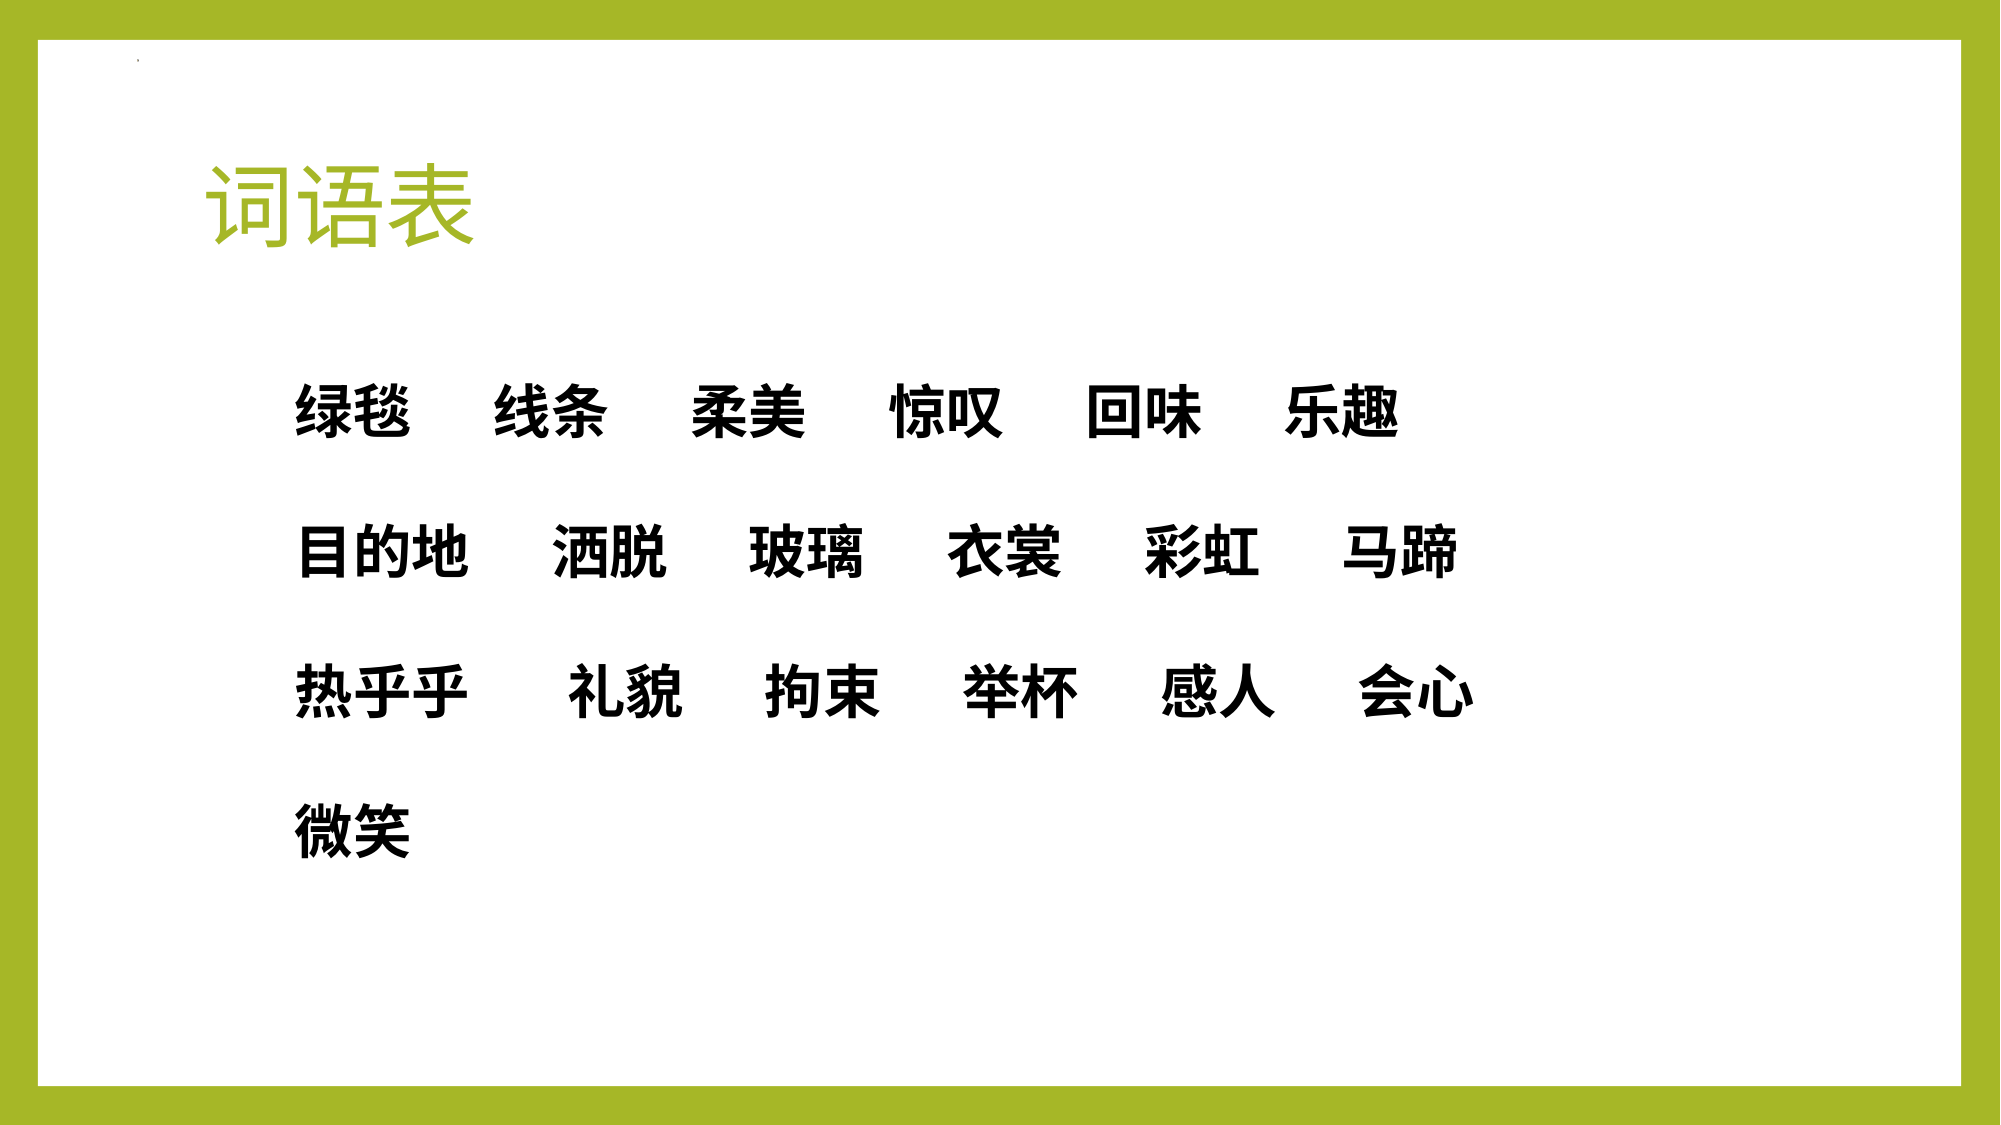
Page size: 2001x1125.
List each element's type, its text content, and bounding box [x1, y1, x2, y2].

text_box 绿毯 线条 柔美 惊叹 回味 乐趣 目的地 洒脱 玻璃 衣裳 彩虹 马蹄 热乎乎 礼貌 拘束 举杯 感人 会心 微笑 [280, 367, 1624, 873]
title 词语表 [187, 99, 1808, 323]
